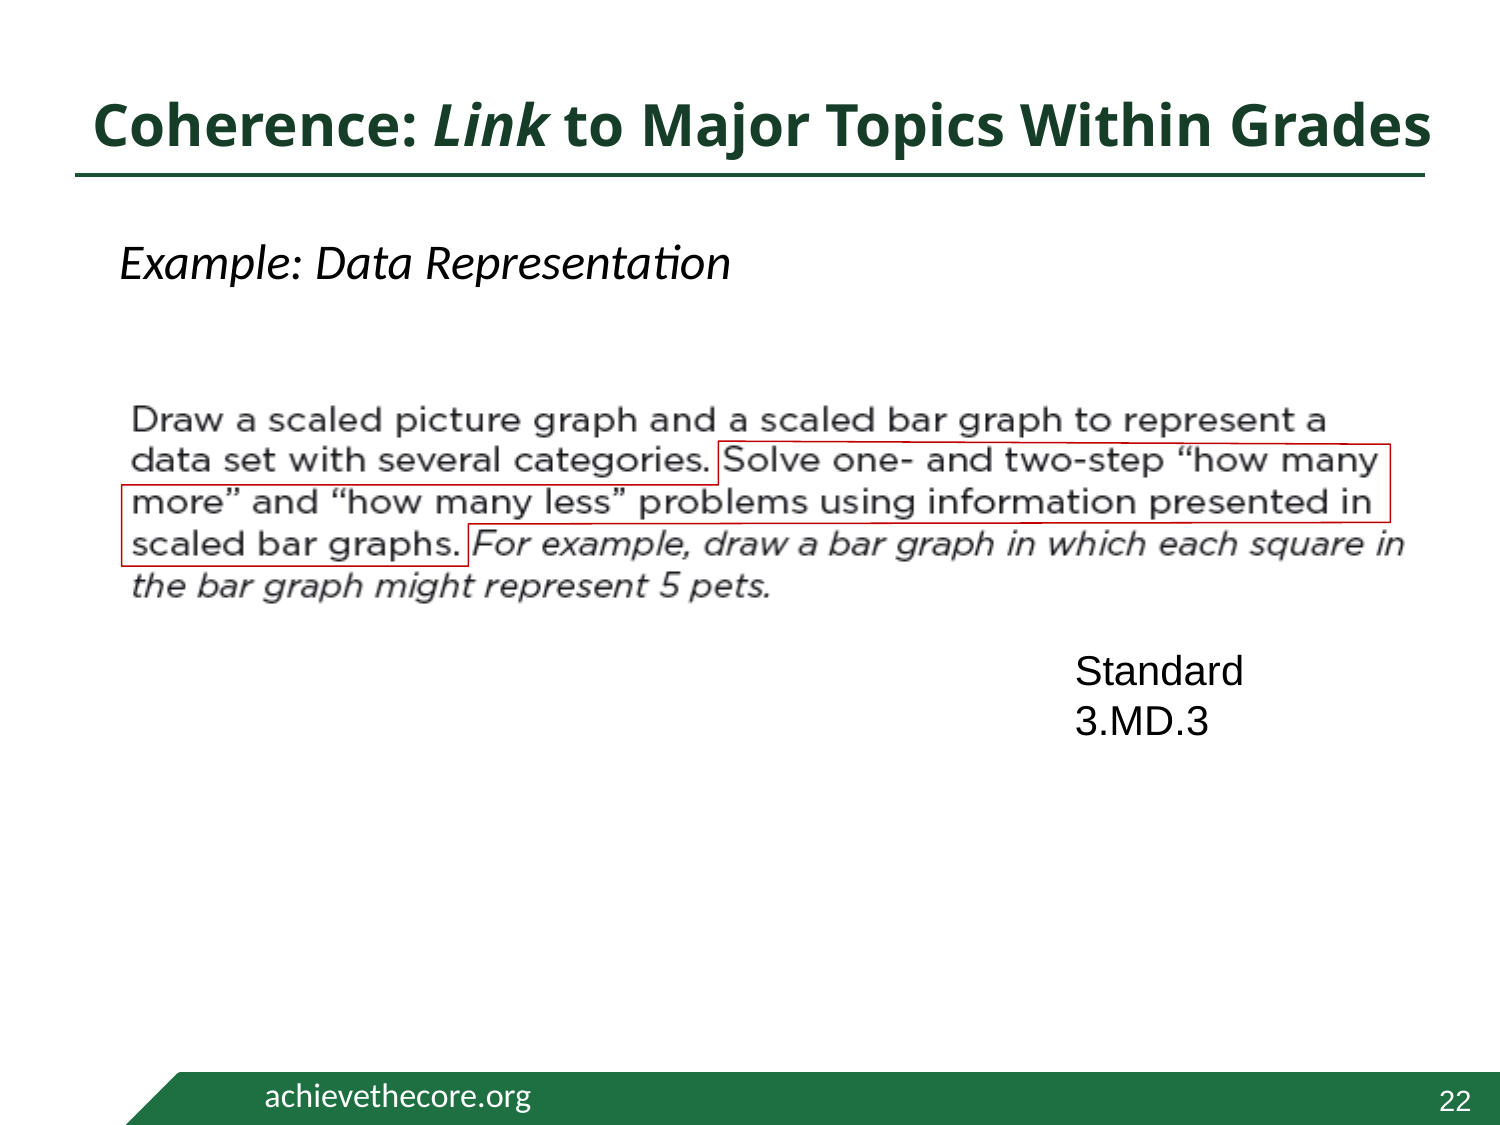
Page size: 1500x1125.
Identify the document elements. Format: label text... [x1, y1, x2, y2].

text_box Coherence: Link to Major Topics Within Grades [77, 80, 1458, 166]
slide_number 22 [1136, 1073, 1487, 1125]
text_box [104, 388, 1429, 623]
text_box Standard 3.MD.3 [1059, 636, 1388, 752]
text_box [121, 441, 1391, 567]
text_box Example: Data Representation [104, 229, 900, 299]
